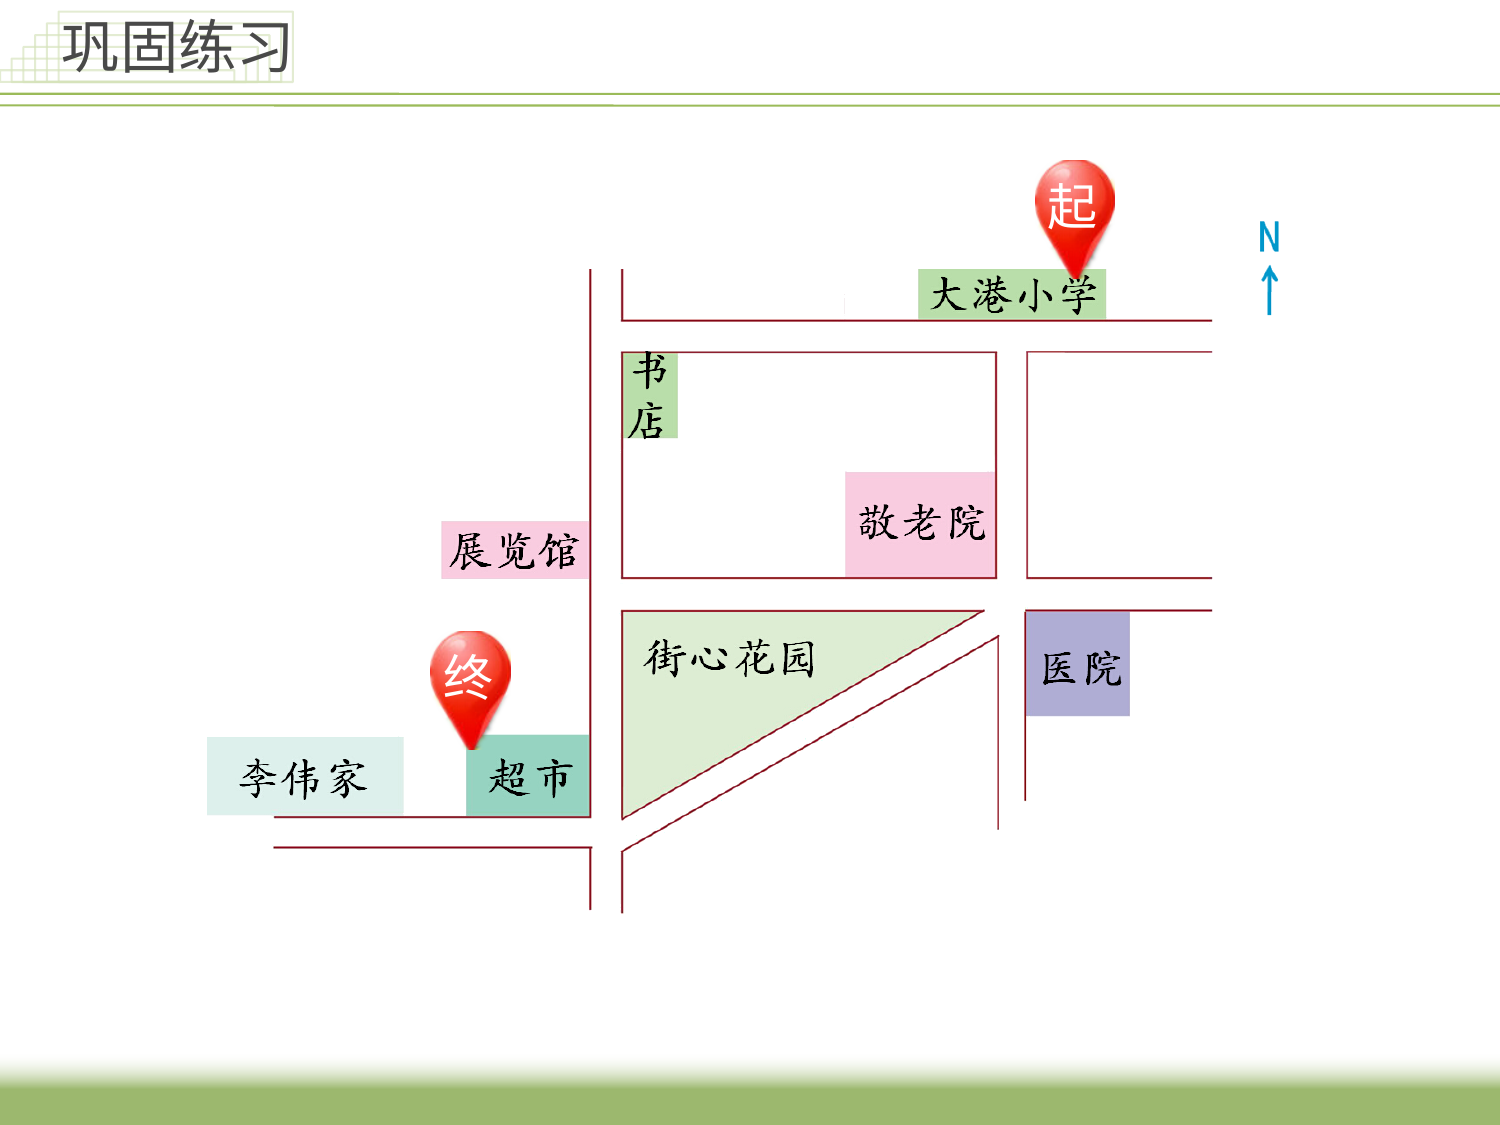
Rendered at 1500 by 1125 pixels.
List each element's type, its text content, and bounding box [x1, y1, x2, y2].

picture [207, 207, 1293, 918]
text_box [428, 631, 511, 750]
list 巩固练习 [46, 0, 801, 98]
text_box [1032, 160, 1115, 279]
